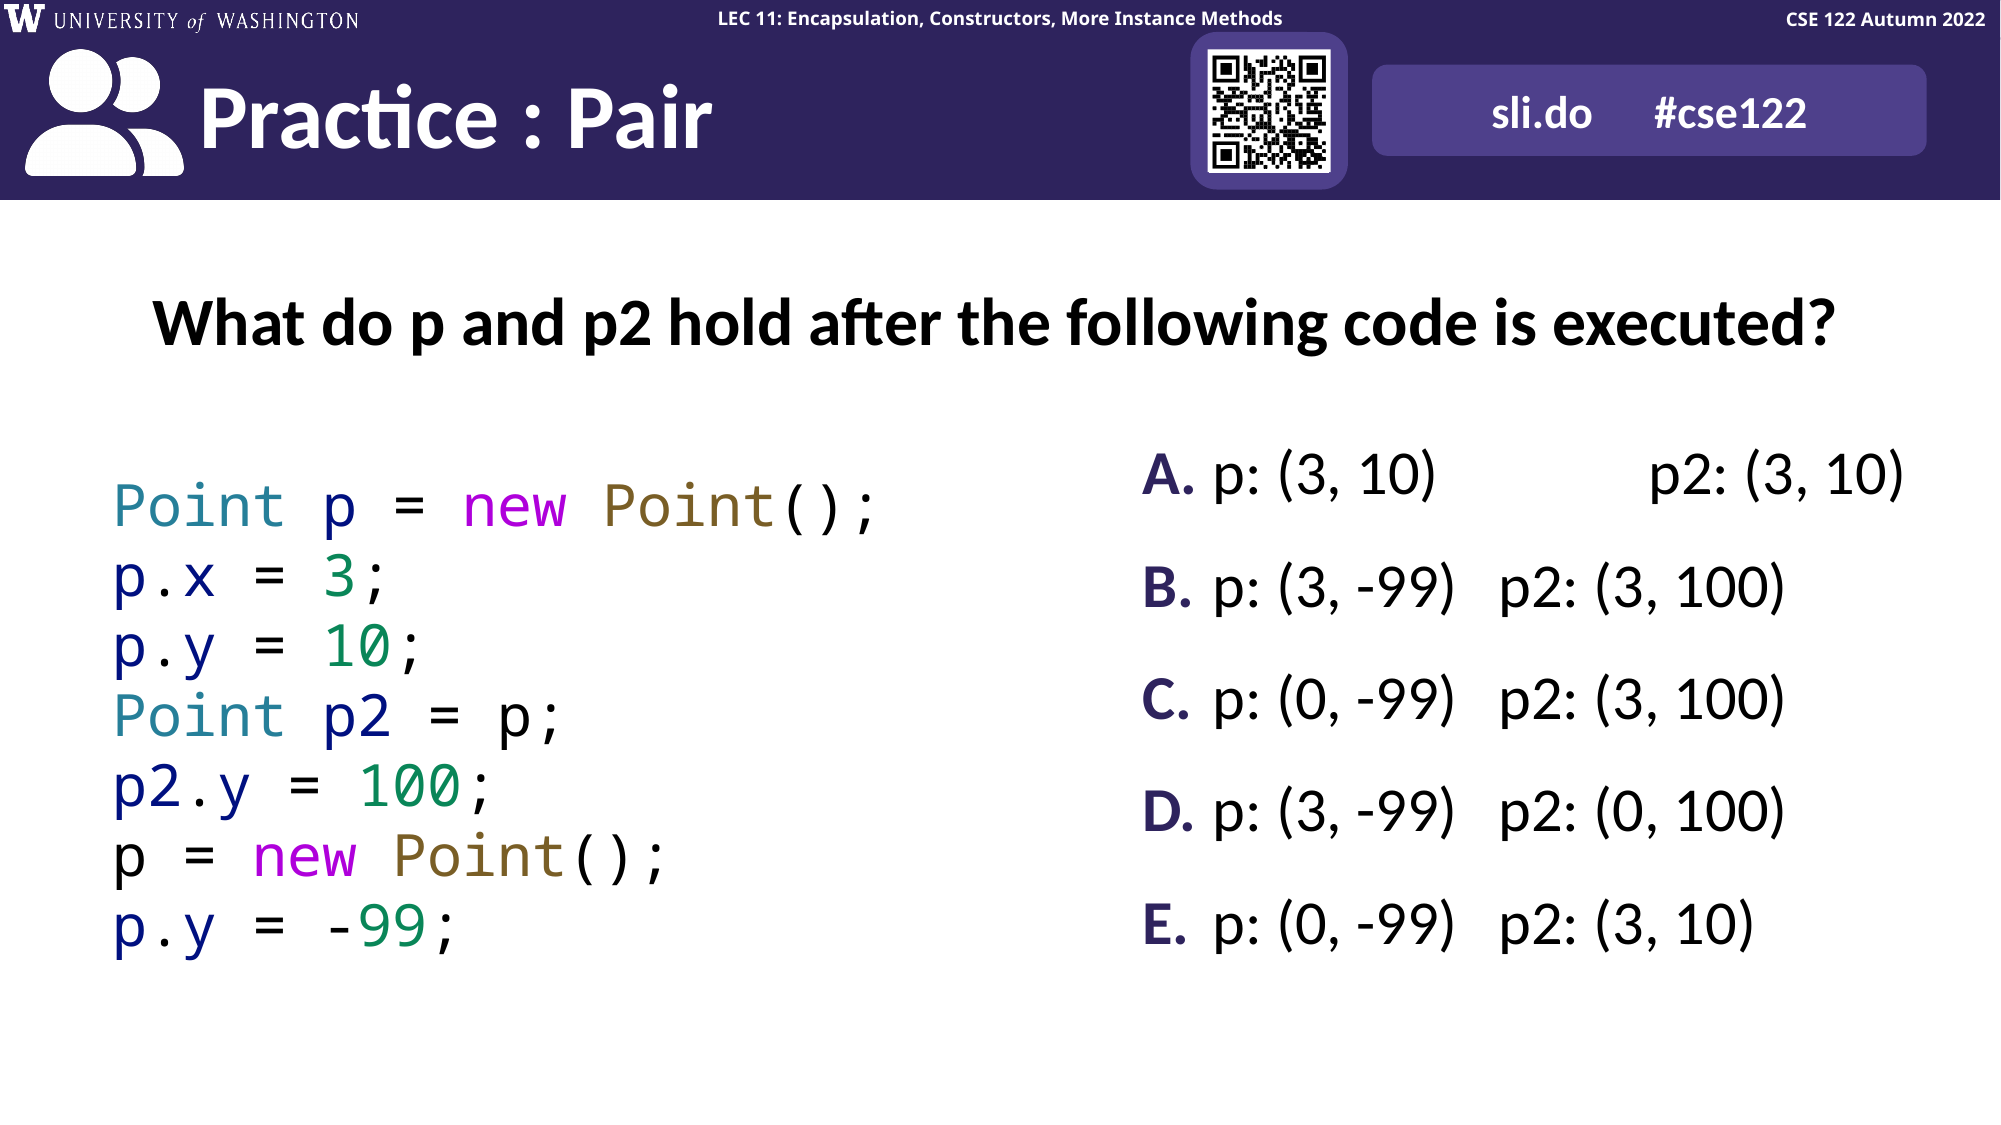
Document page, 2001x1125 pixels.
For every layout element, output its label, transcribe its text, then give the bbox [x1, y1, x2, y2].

title What do p and p2 hold after the following code is executed? [137, 261, 1863, 387]
picture [1209, 52, 1329, 173]
text_box Point p = new Point(); p.x = 3; p.y = 10; Point p2 = p; p2.y = 100; p = new Point(); p.y = -99; [98, 460, 936, 966]
picture [4, 4, 358, 33]
picture [25, 49, 184, 176]
text_box p: (3, 10) p2: (3, 10) p: (3, -99) p2: (3, 100) p: (0, -99) p2: (3, 100) p: (3, -99) p2: (0, 100) p: (0, -99) p2: (3, 10) [1127, 387, 1939, 964]
